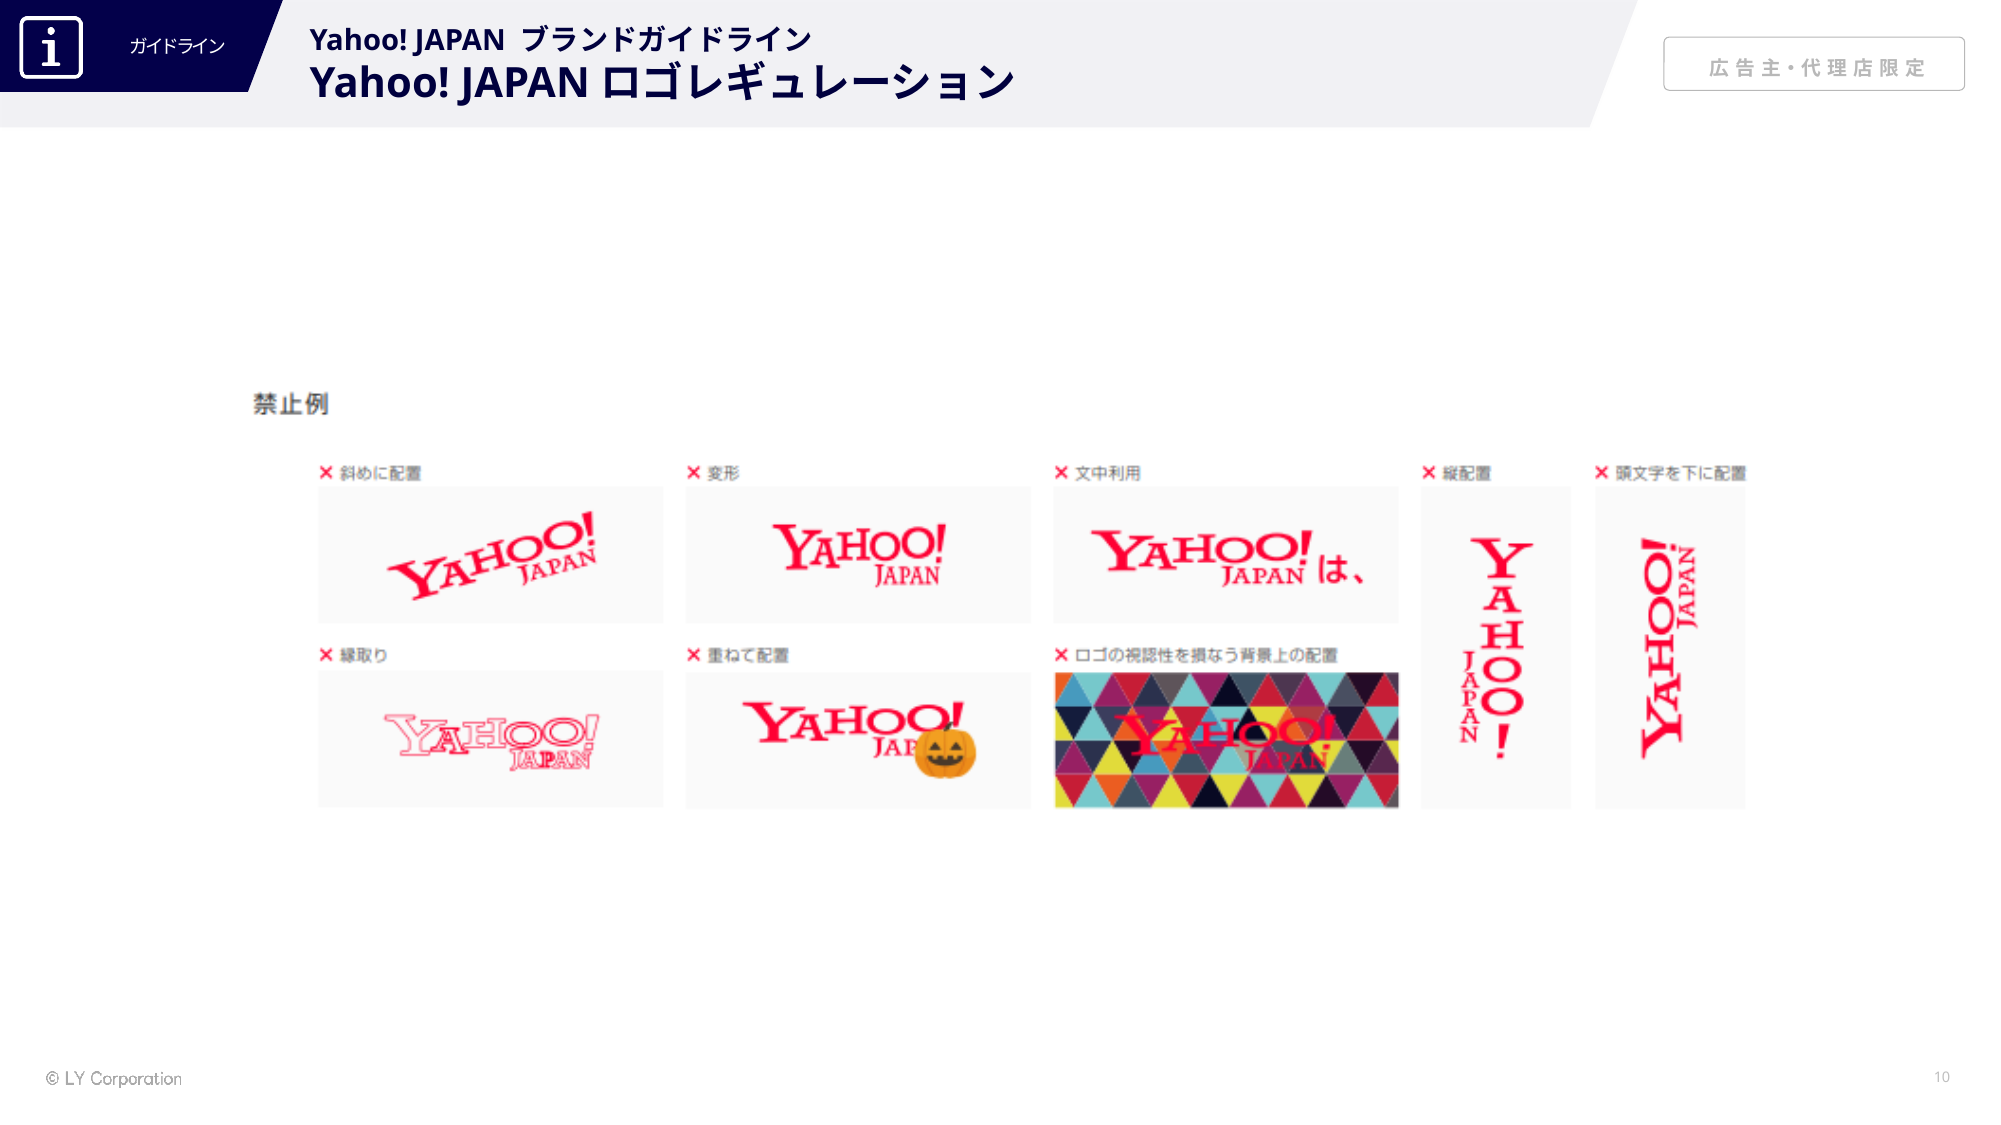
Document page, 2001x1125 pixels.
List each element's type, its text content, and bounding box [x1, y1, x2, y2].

picture [9, 5, 92, 87]
picture [46, 1071, 181, 1088]
text_box Yahoo! JAPAN ブランドガイドライン Yahoo! JAPANロゴレギュレーション [309, 21, 2000, 114]
picture [245, 379, 1757, 818]
list ガイドライン [129, 11, 272, 79]
